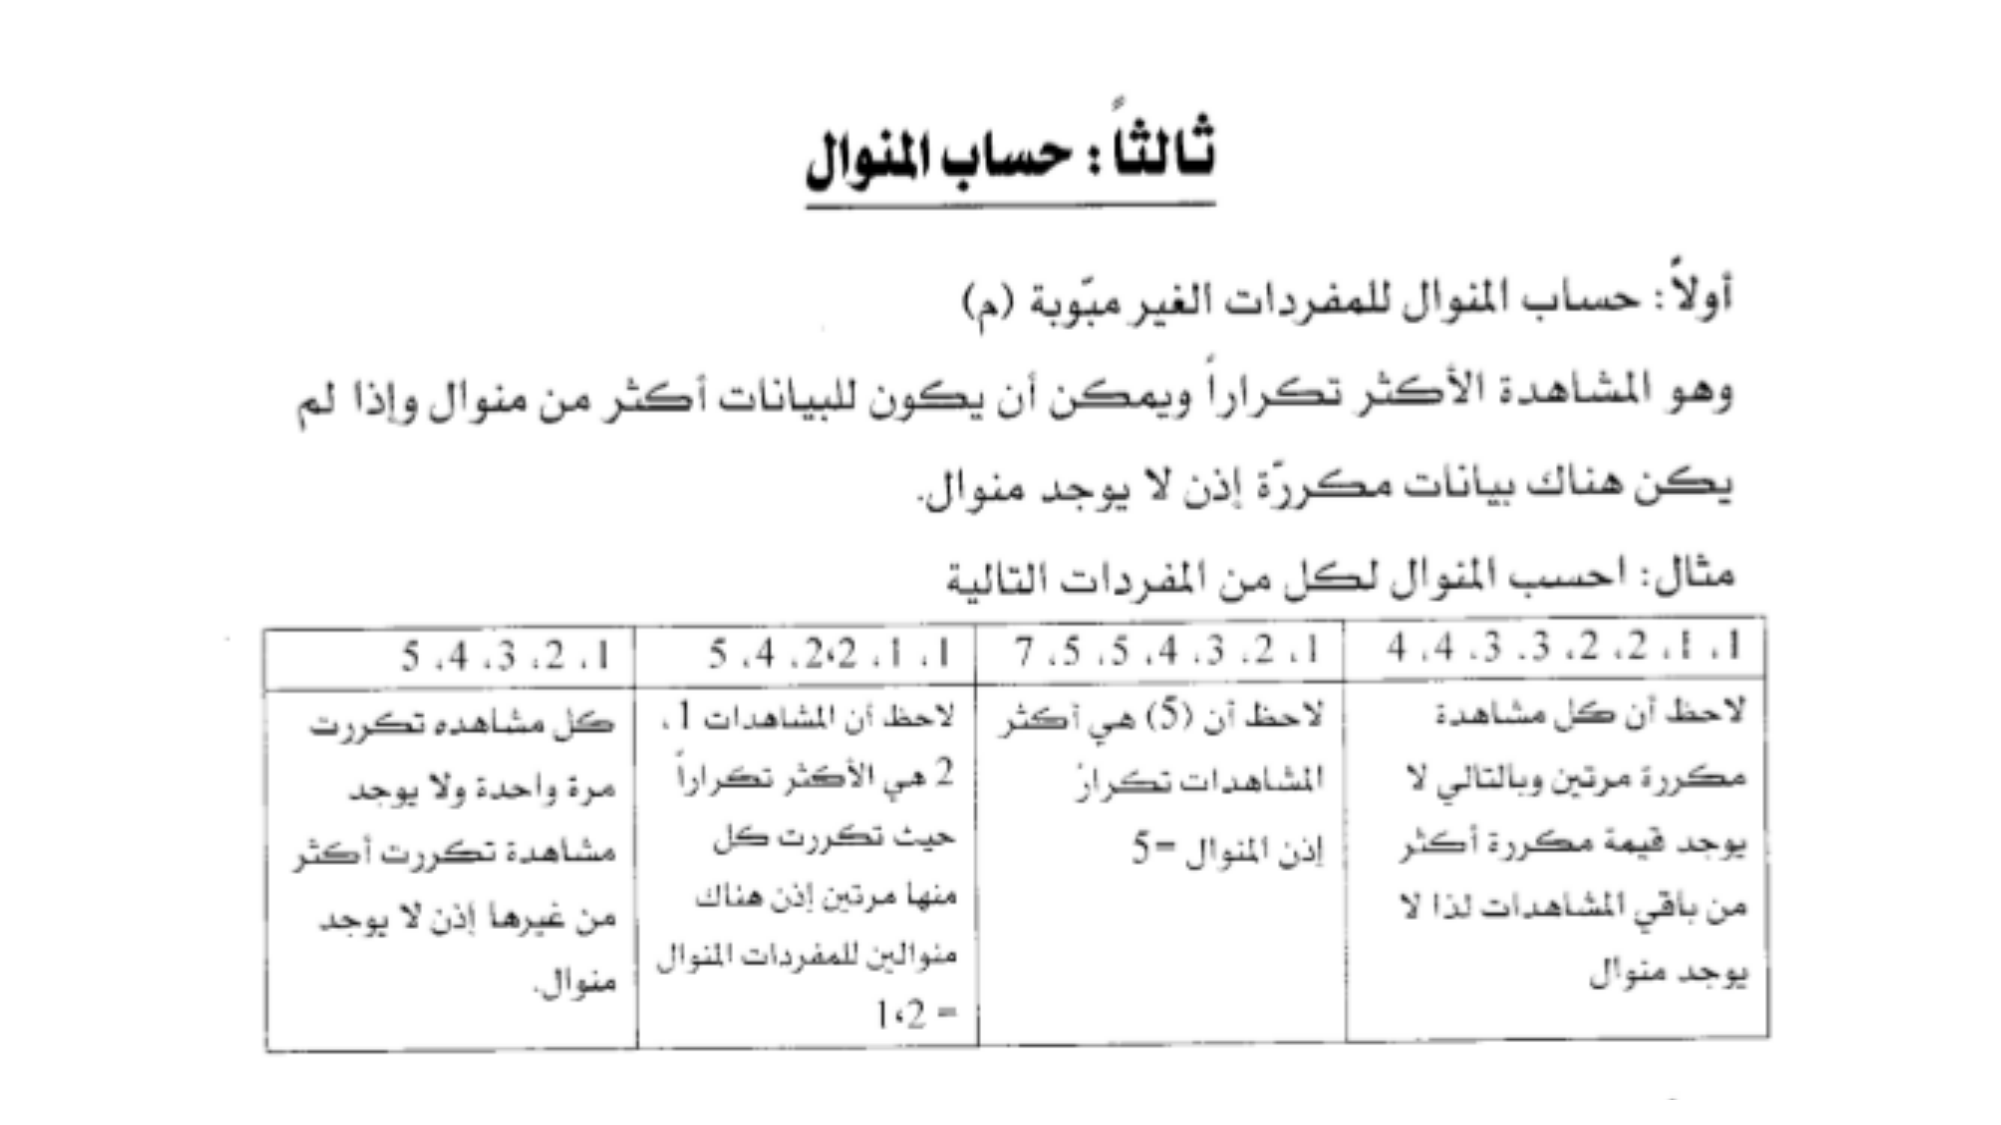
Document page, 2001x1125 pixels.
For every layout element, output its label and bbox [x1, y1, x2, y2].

picture [201, 55, 1823, 1100]
